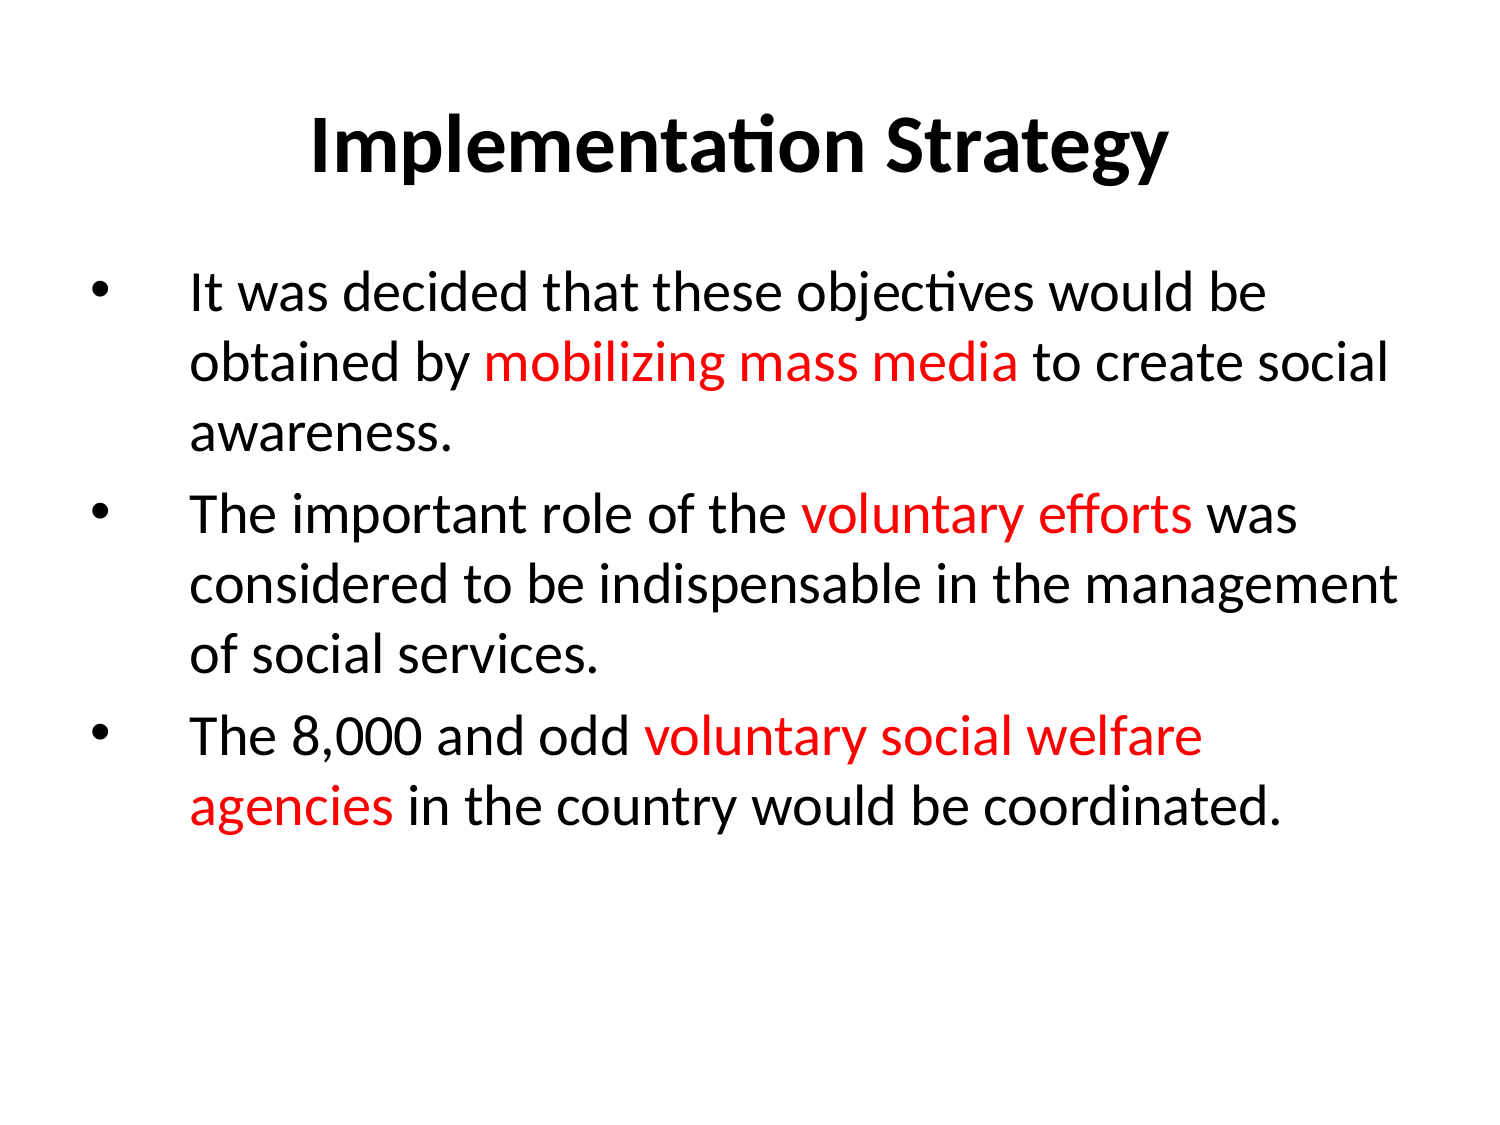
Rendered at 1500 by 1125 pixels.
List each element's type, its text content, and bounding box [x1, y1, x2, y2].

title Implementation Strategy [75, 45, 1425, 233]
list It was decided that these objectives would be obtained by mobilizing mass media to create social awareness. The important role of the voluntary efforts was considered to be indispensable in the management of social services. The 8,000 and odd voluntary social welfare agencies in the country would be coordinated. [75, 246, 1425, 1000]
